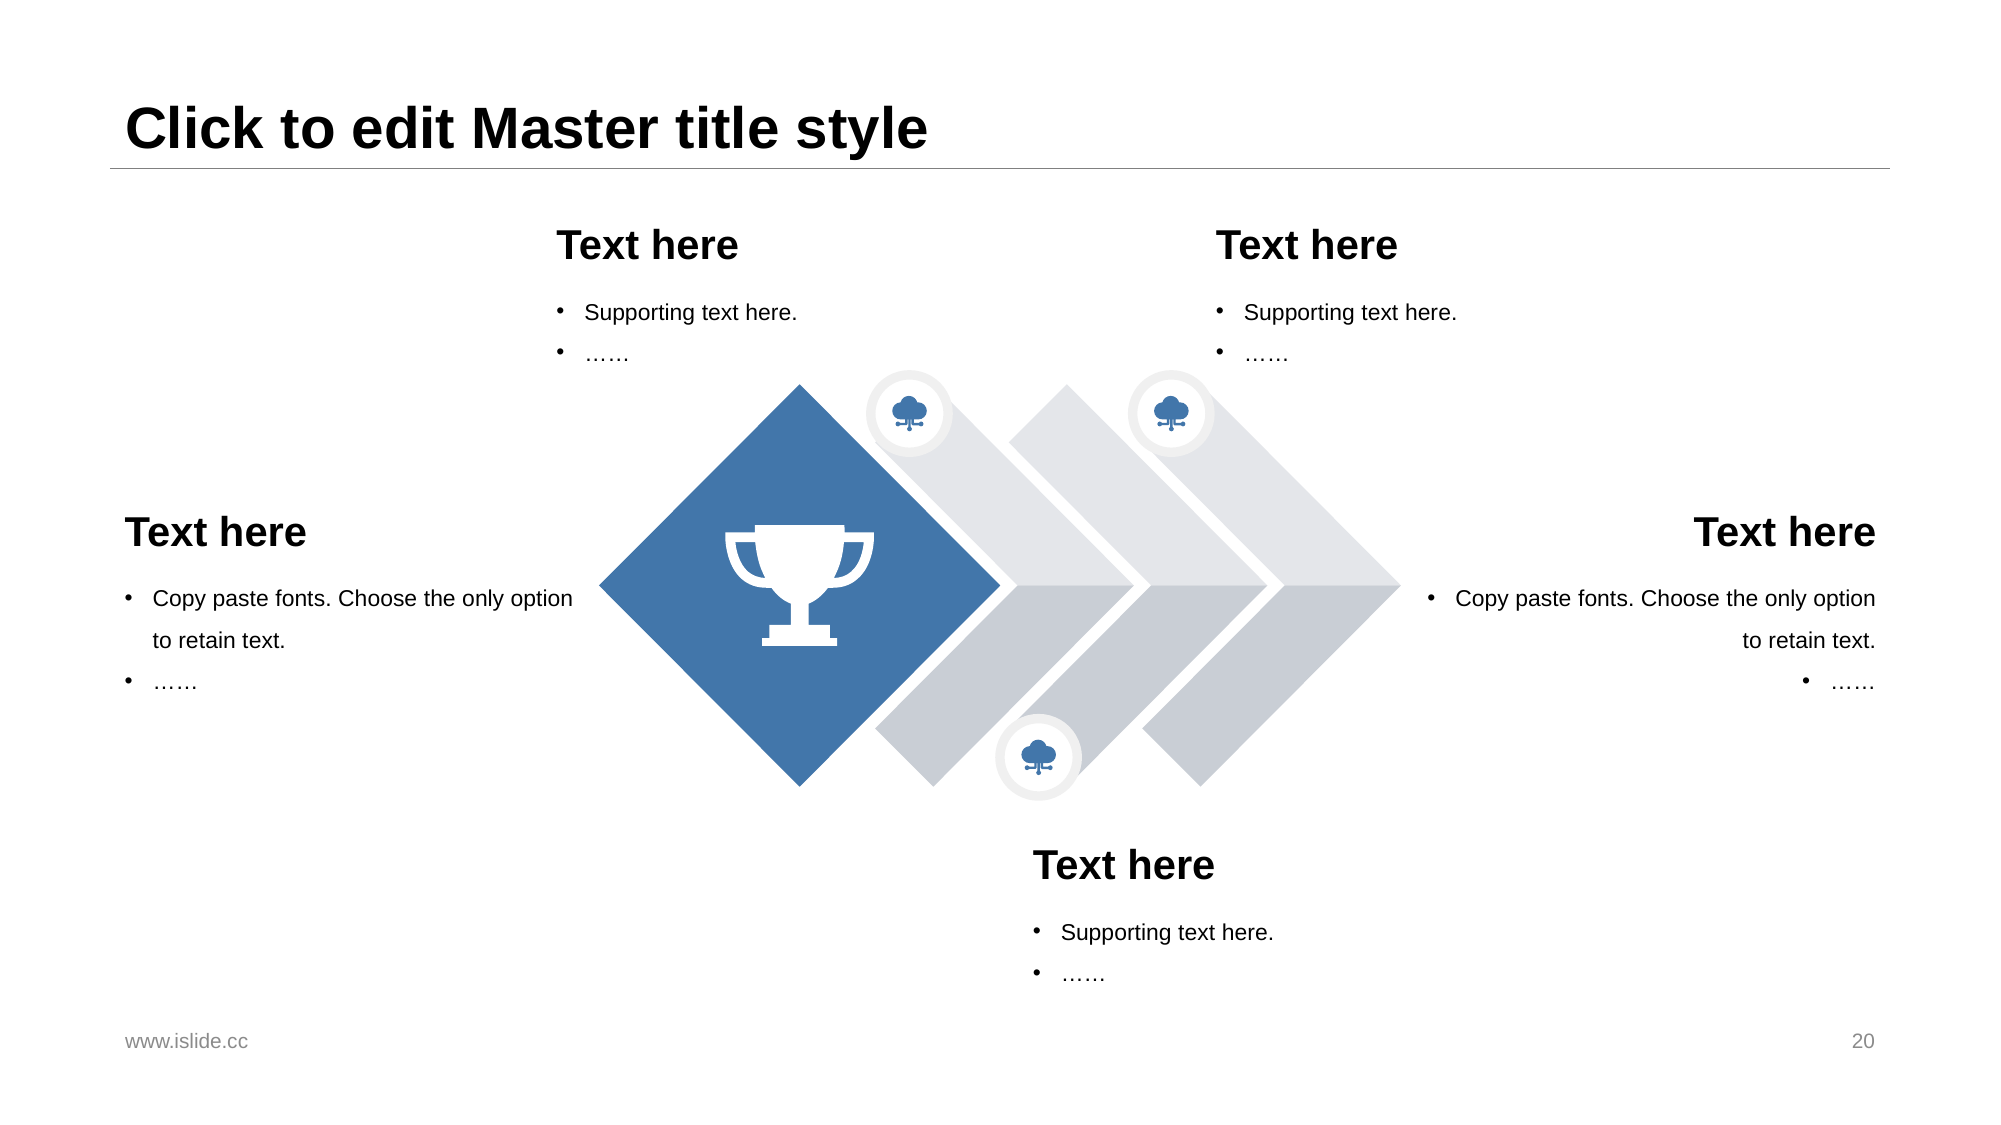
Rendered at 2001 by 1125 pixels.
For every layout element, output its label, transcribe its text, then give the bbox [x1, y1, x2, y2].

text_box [109, 203, 1891, 1005]
title Click to edit Master title style [109, 0, 1890, 169]
footer www.islide.cc [109, 1023, 790, 1058]
slide_number 20 [1412, 1023, 1890, 1058]
